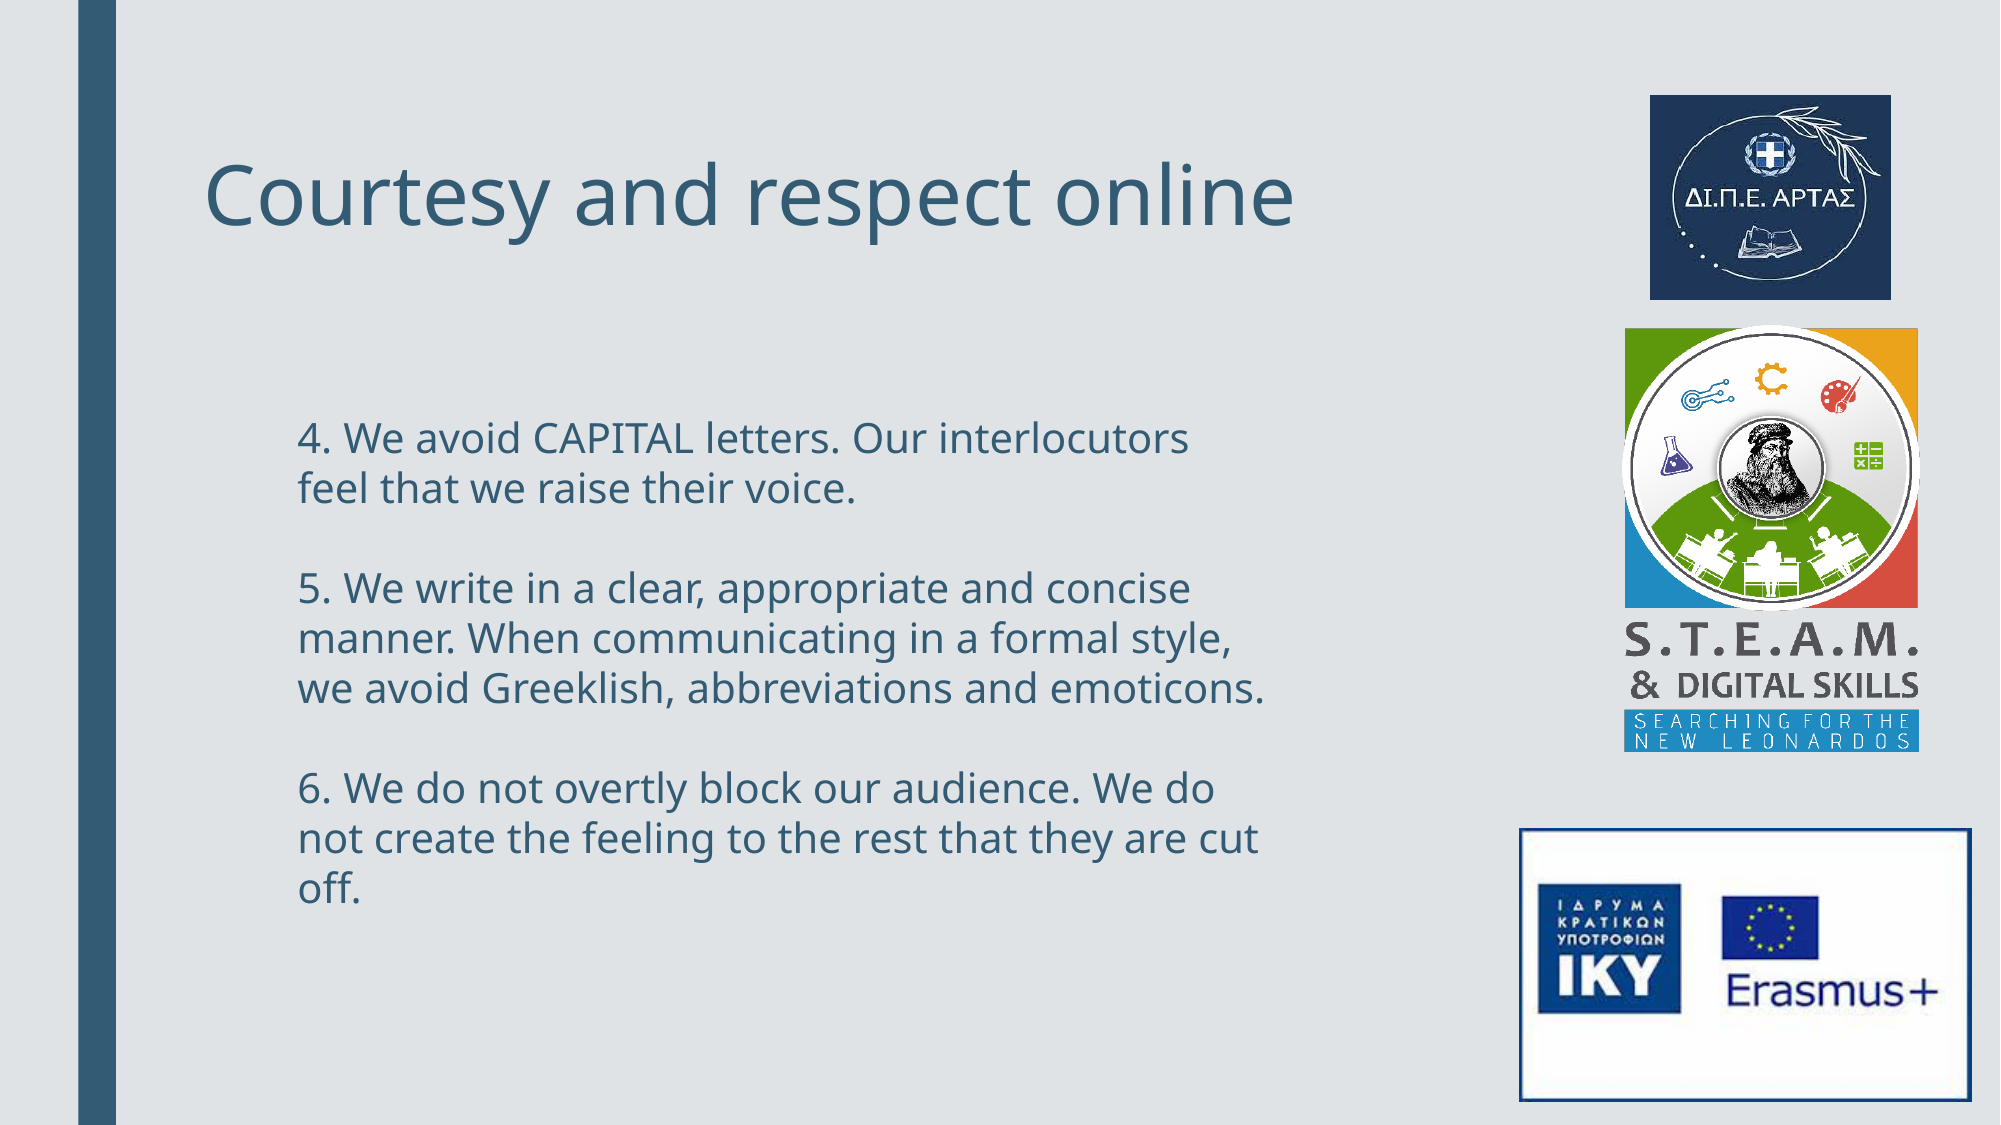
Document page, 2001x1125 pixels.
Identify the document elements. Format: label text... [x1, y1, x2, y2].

picture [1650, 95, 1891, 300]
title [373, 94, 1812, 215]
text_box 4. We avoid CAPITAL letters. Our interlocutors feel that we raise their voice. 5. We write in a clear, appropriate and concise manner. When communicating in a formal style, we avoid Greeklish, abbreviations and emoticons. 6. We do not overtly block our audience. We do not create the feeling to the rest that they are cut off. [282, 404, 1283, 970]
text_box Courtesy and respect online [188, 135, 1513, 250]
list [1519, 828, 1972, 1102]
picture [1622, 325, 1920, 752]
